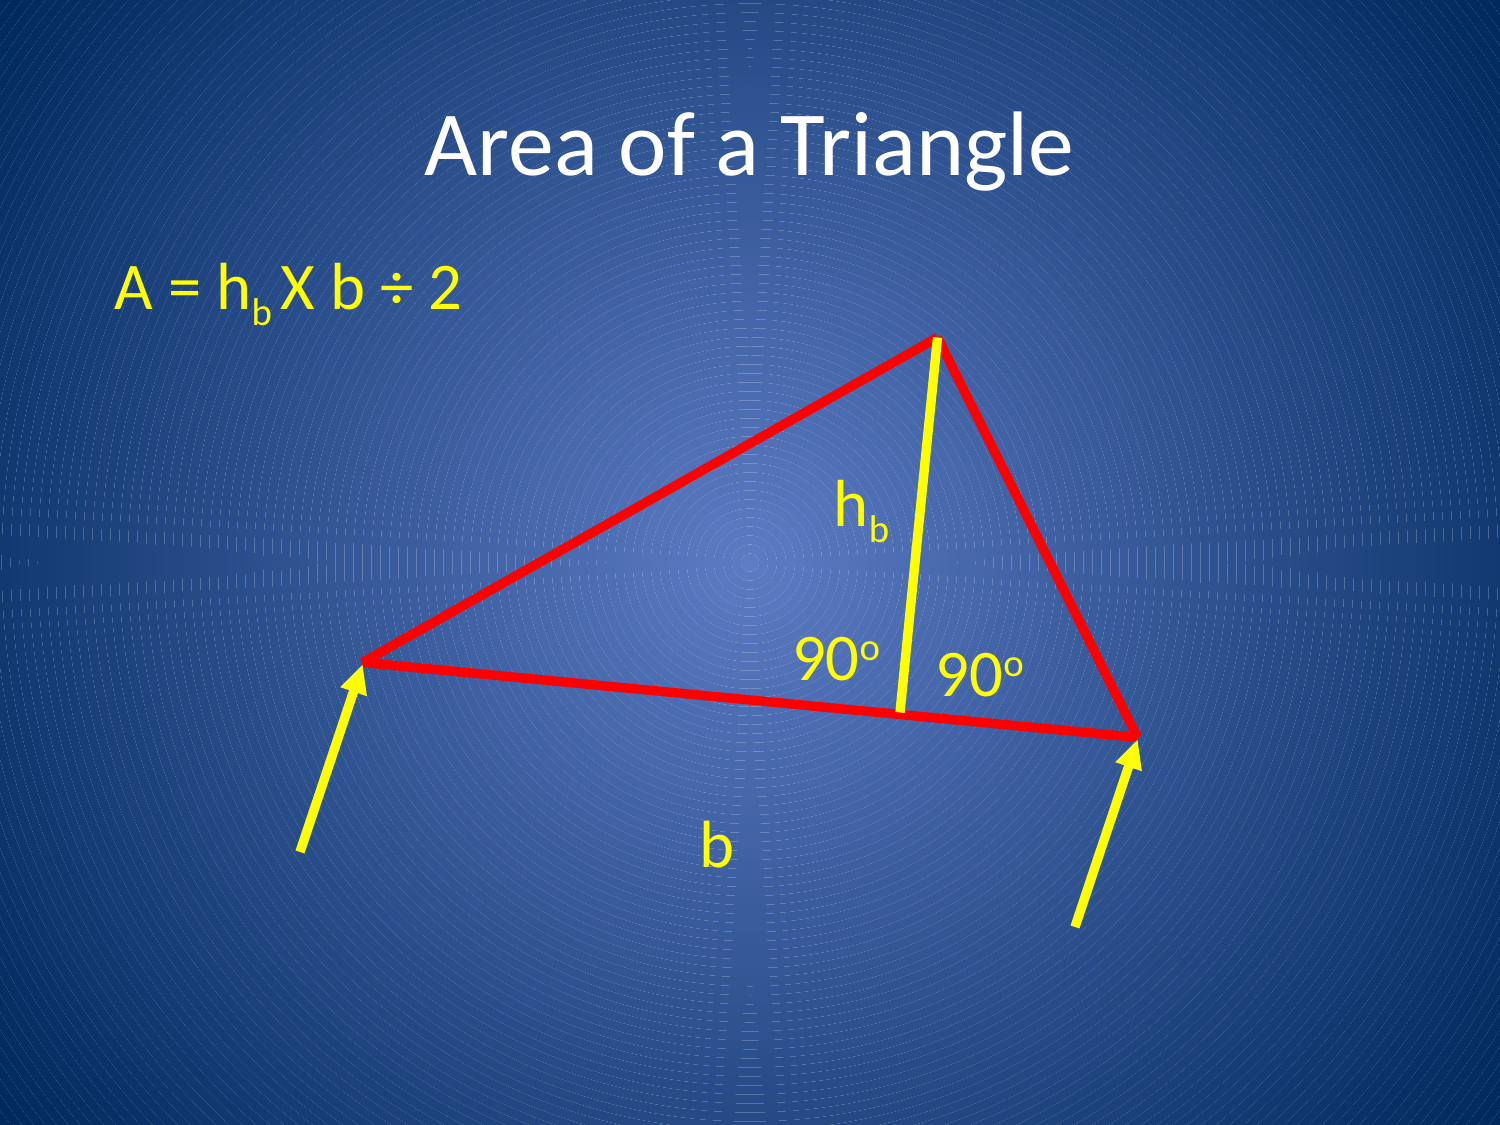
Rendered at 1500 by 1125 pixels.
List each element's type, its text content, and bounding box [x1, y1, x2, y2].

list A = hb X b ÷ 2 [99, 235, 1450, 978]
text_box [899, 337, 938, 713]
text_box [938, 337, 1138, 662]
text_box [362, 337, 897, 661]
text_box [299, 664, 363, 853]
text_box b [684, 793, 750, 889]
title Area of a Triangle [75, 45, 1425, 233]
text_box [1074, 739, 1138, 928]
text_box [362, 662, 1138, 738]
